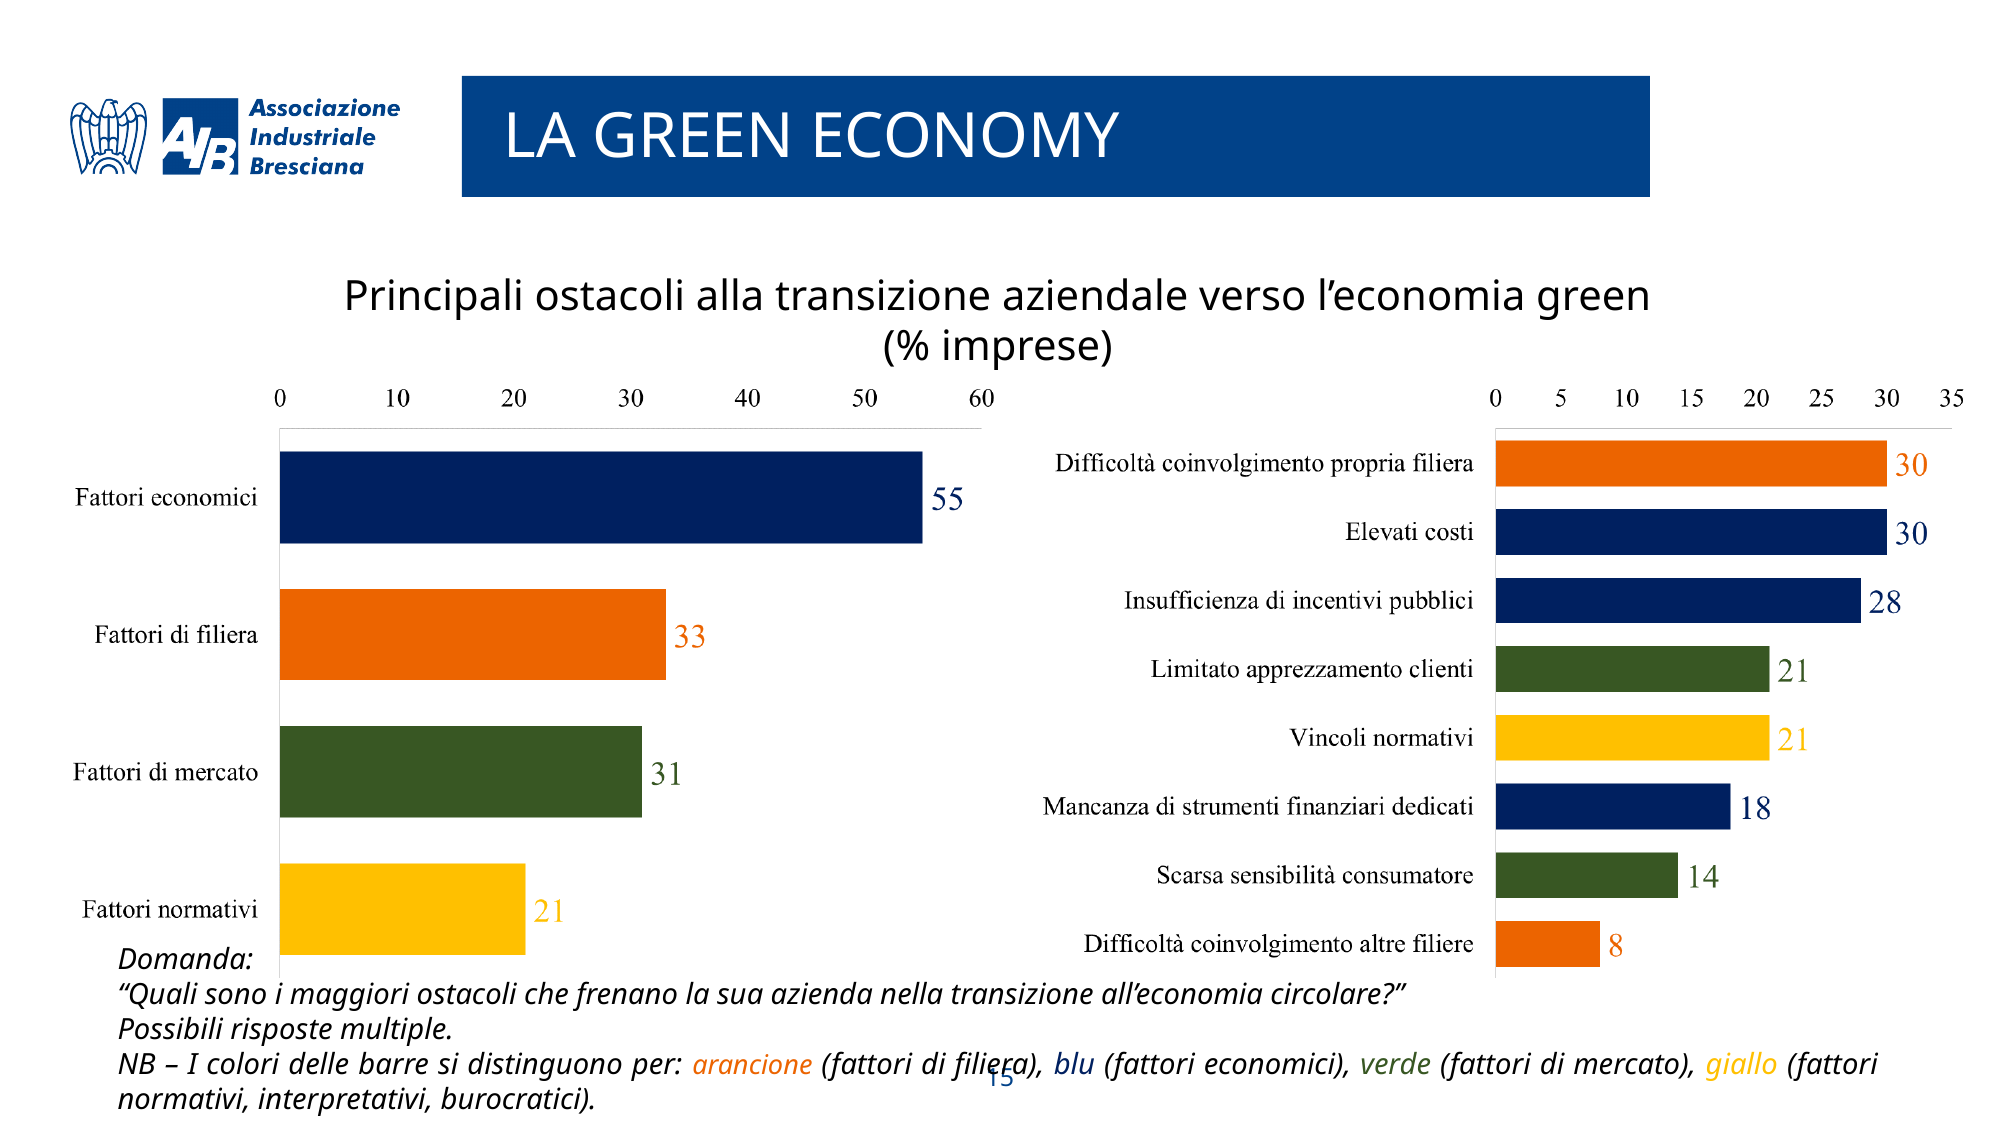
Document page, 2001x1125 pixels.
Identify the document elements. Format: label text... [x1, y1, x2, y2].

picture [64, 376, 1008, 992]
title LA GREEN ECONOMY [472, 91, 1639, 184]
text_box Domanda: “Quali sono i maggiori ostacoli che frenano la sua azienda nella transizione all’economia circolare?” Possibili risposte multiple. NB – I colori delle barre si distinguono per: arancione (fattori di filiera), blu (fattori economici), verde (fattori di mercato), giallo (fattori normativi, interpretativi, burocratici). [102, 933, 1893, 1123]
text_box Principali ostacoli alla transizione aziendale verso l’economia green (% imprese) [328, 261, 1667, 377]
picture [70, 98, 400, 175]
picture [1034, 376, 1979, 992]
